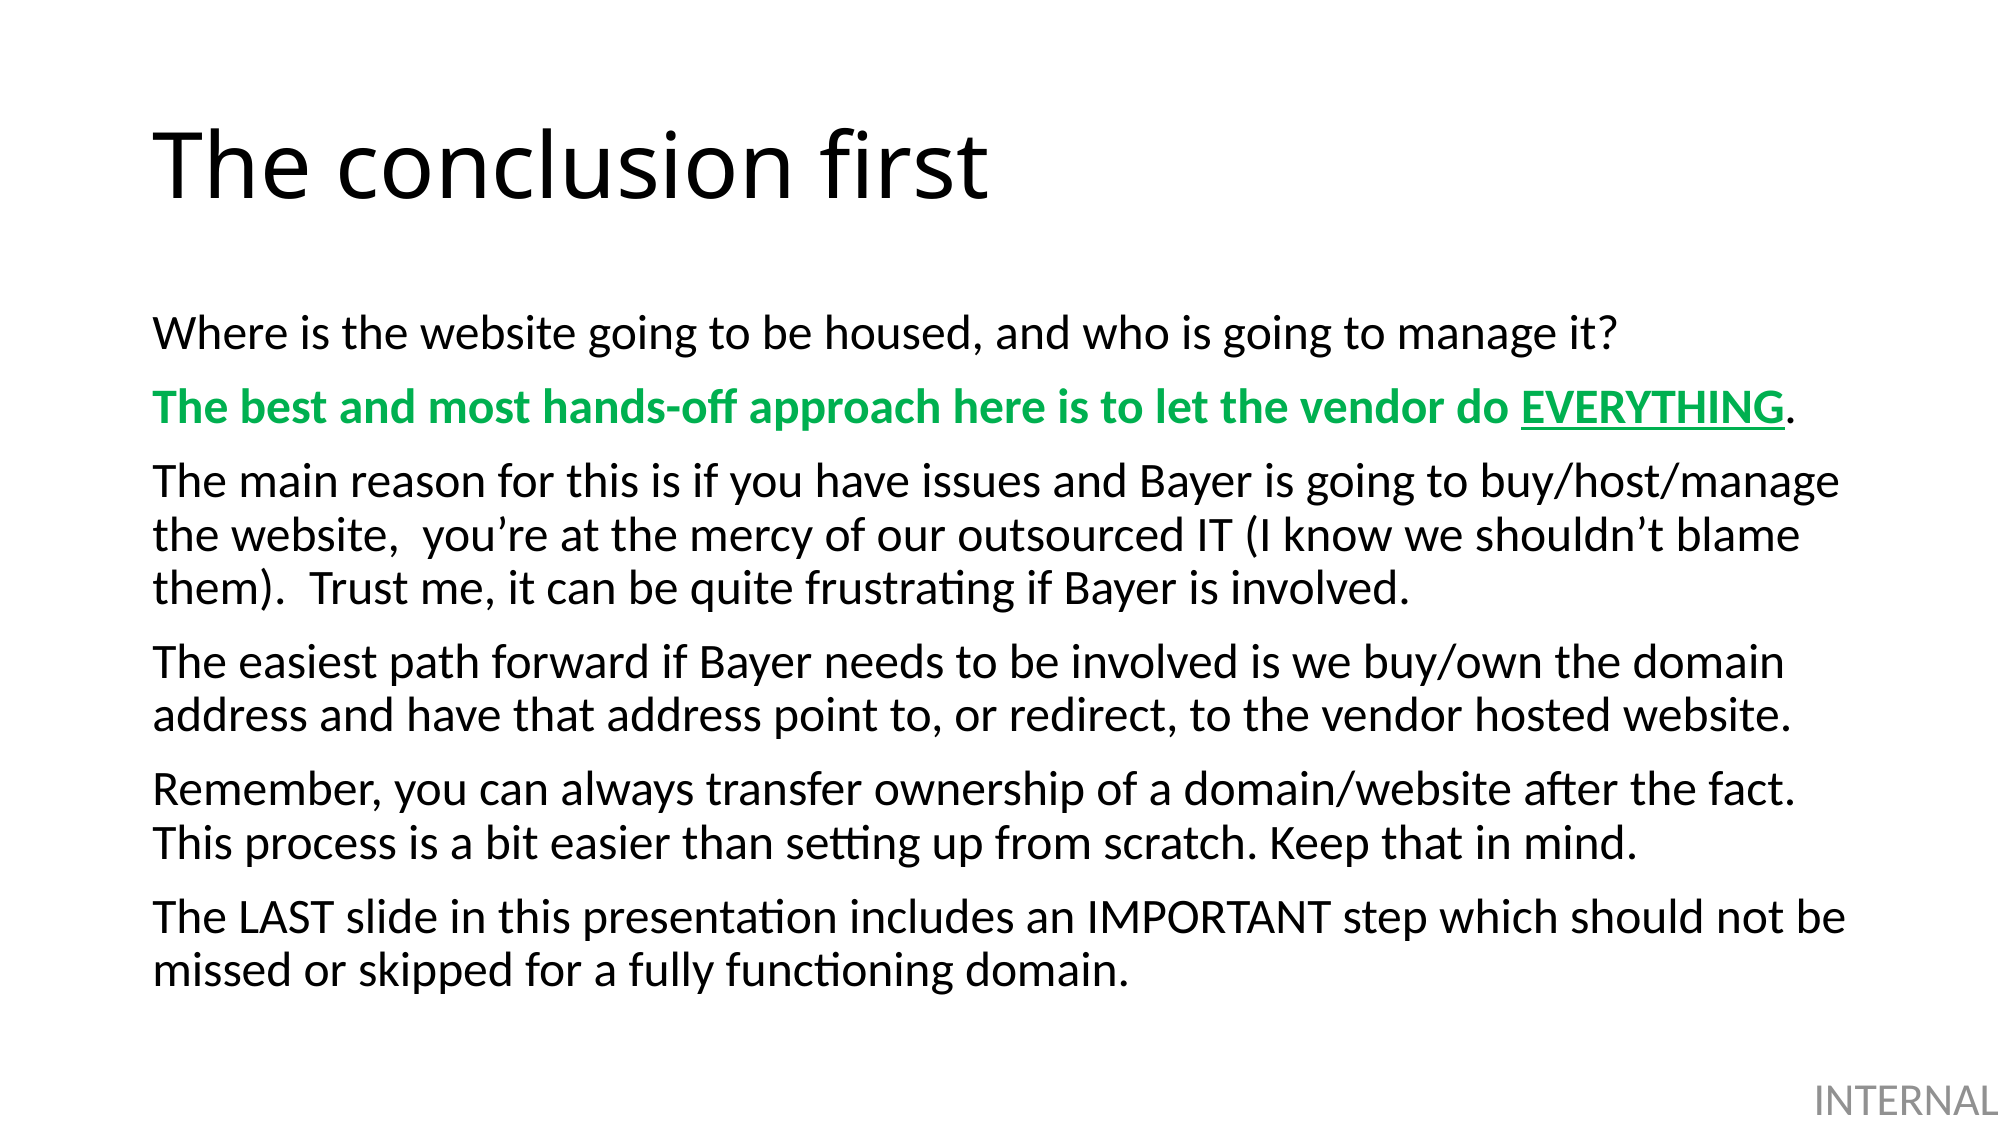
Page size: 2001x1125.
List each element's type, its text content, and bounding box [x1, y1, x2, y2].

list Where is the website going to be housed, and who is going to manage it? The best and most hands-off approach here is to let the vendor do EVERYTHING. The main reason for this is if you have issues and Bayer is going to buy/host/manage the website, you’re at the mercy of our outsourced IT (I know we shouldn’t blame them). Trust me, it can be quite frustrating if Bayer is involved. The easiest path forward if Bayer needs to be involved is we buy/own the domain address and have that address point to, or redirect, to the vendor hosted website. Remember, you can always transfer ownership of a domain/website after the fact. This process is a bit easier than setting up from scratch. Keep that in mind. The LAST slide in this presentation includes an IMPORTANT step which should not be missed or skipped for a fully functioning domain. [137, 299, 1863, 1066]
title The conclusion first [137, 59, 1863, 278]
